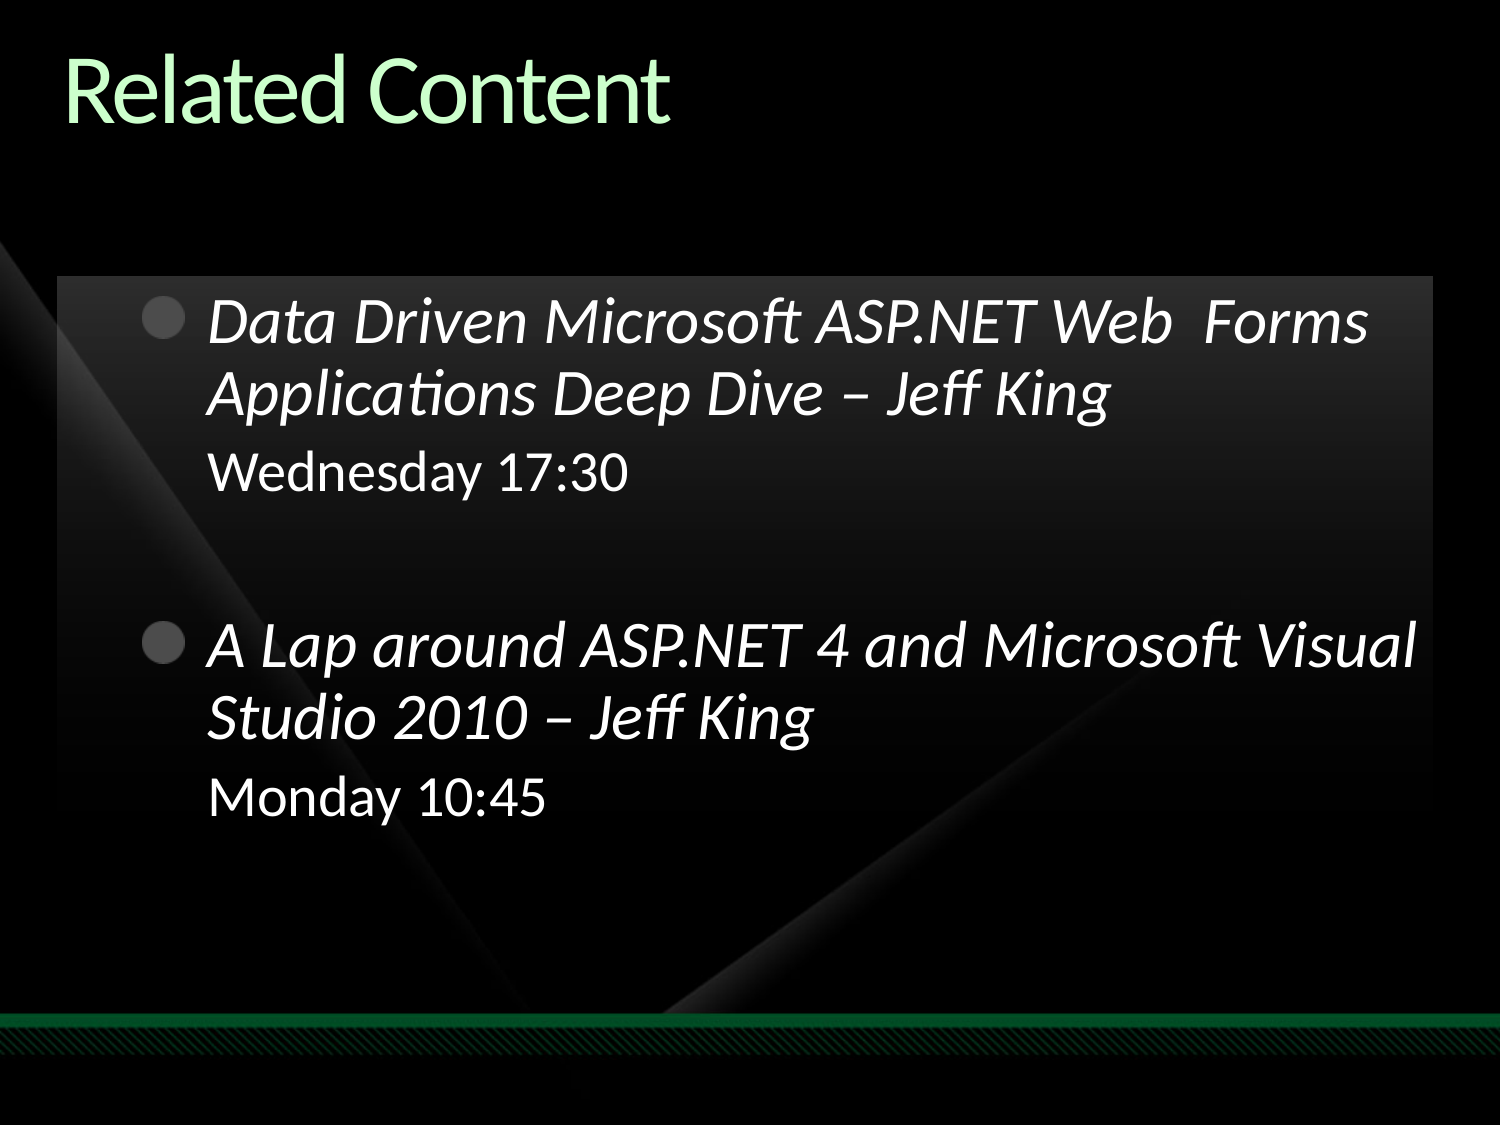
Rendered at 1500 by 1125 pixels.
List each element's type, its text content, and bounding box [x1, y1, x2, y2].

title Related Content [62, 37, 1437, 147]
picture [0, 0, 1500, 1125]
list Data Driven Microsoft ASP.NET Web Forms Applications Deep Dive – Jeff King Wednesday 17:30 A Lap around ASP.NET 4 and Microsoft Visual Studio 2010 – Jeff King Monday 10:45 [57, 276, 1434, 901]
